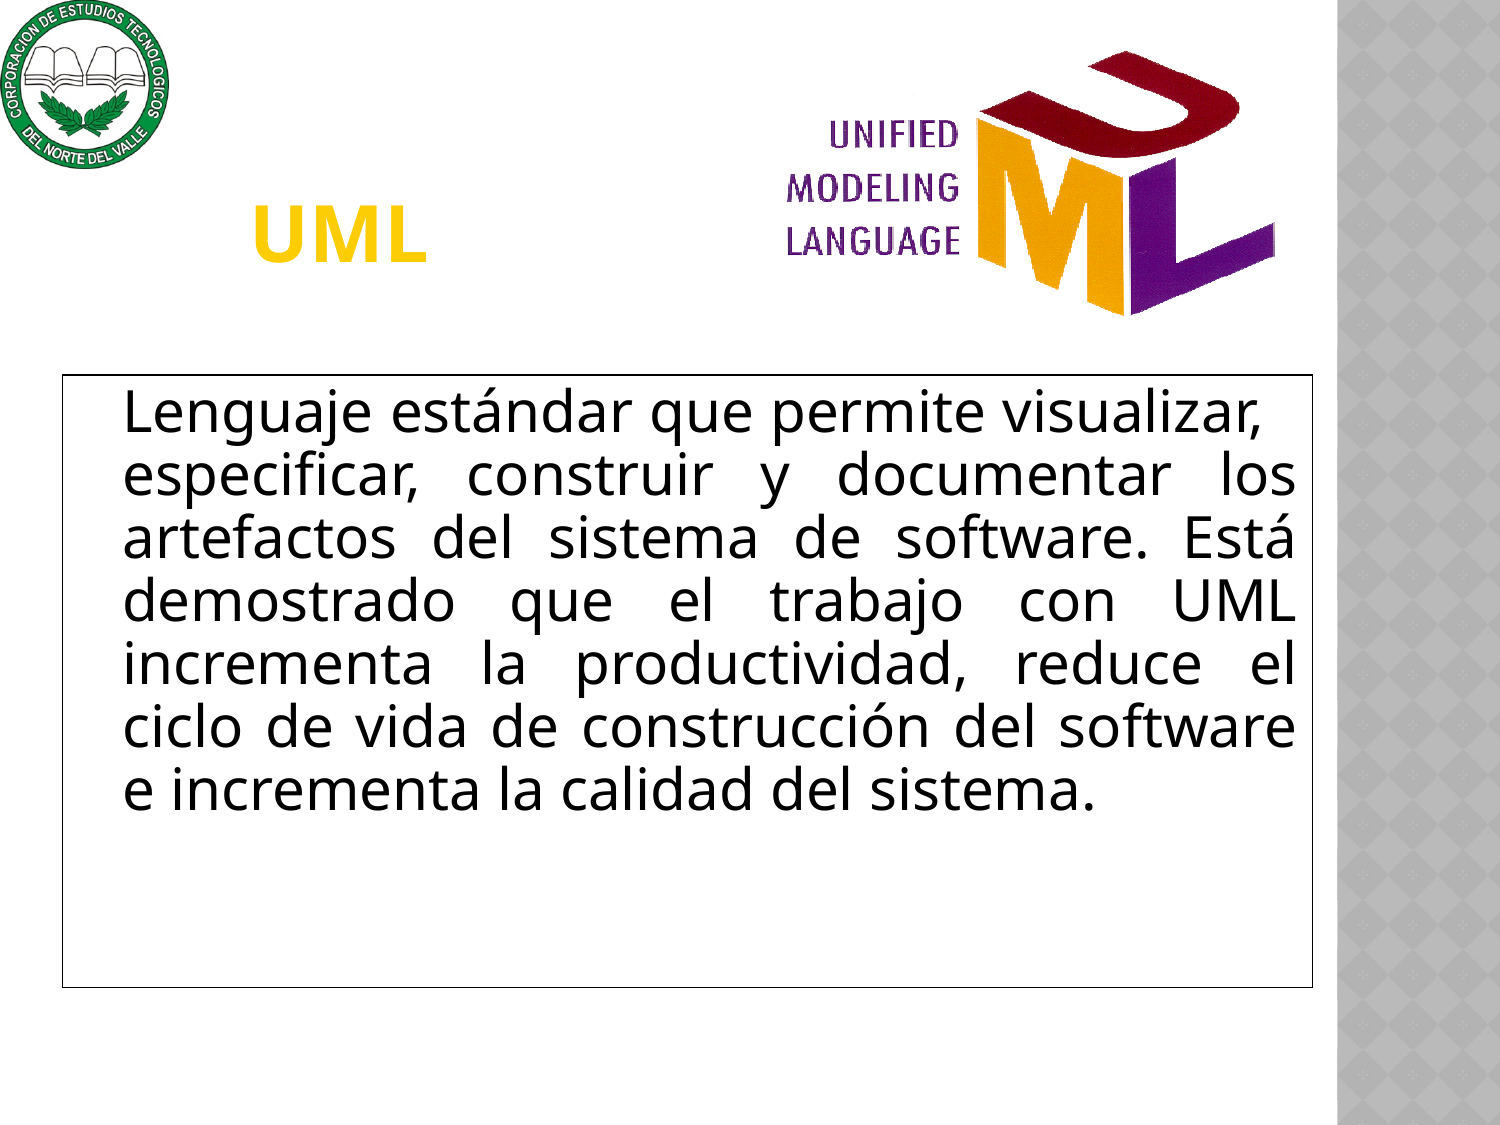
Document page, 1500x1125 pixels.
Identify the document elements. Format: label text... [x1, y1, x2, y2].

list Lenguaje estándar que permite visualizar, especificar, construir y documentar los artefactos del sistema de software. Está demostrado que el trabajo con UML incrementa la productividad, reduce el ciclo de vida de construcción del software e incrementa la calidad del sistema. [62, 374, 1313, 988]
picture [0, 0, 169, 169]
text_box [772, 34, 1312, 333]
title UML [234, 175, 629, 326]
